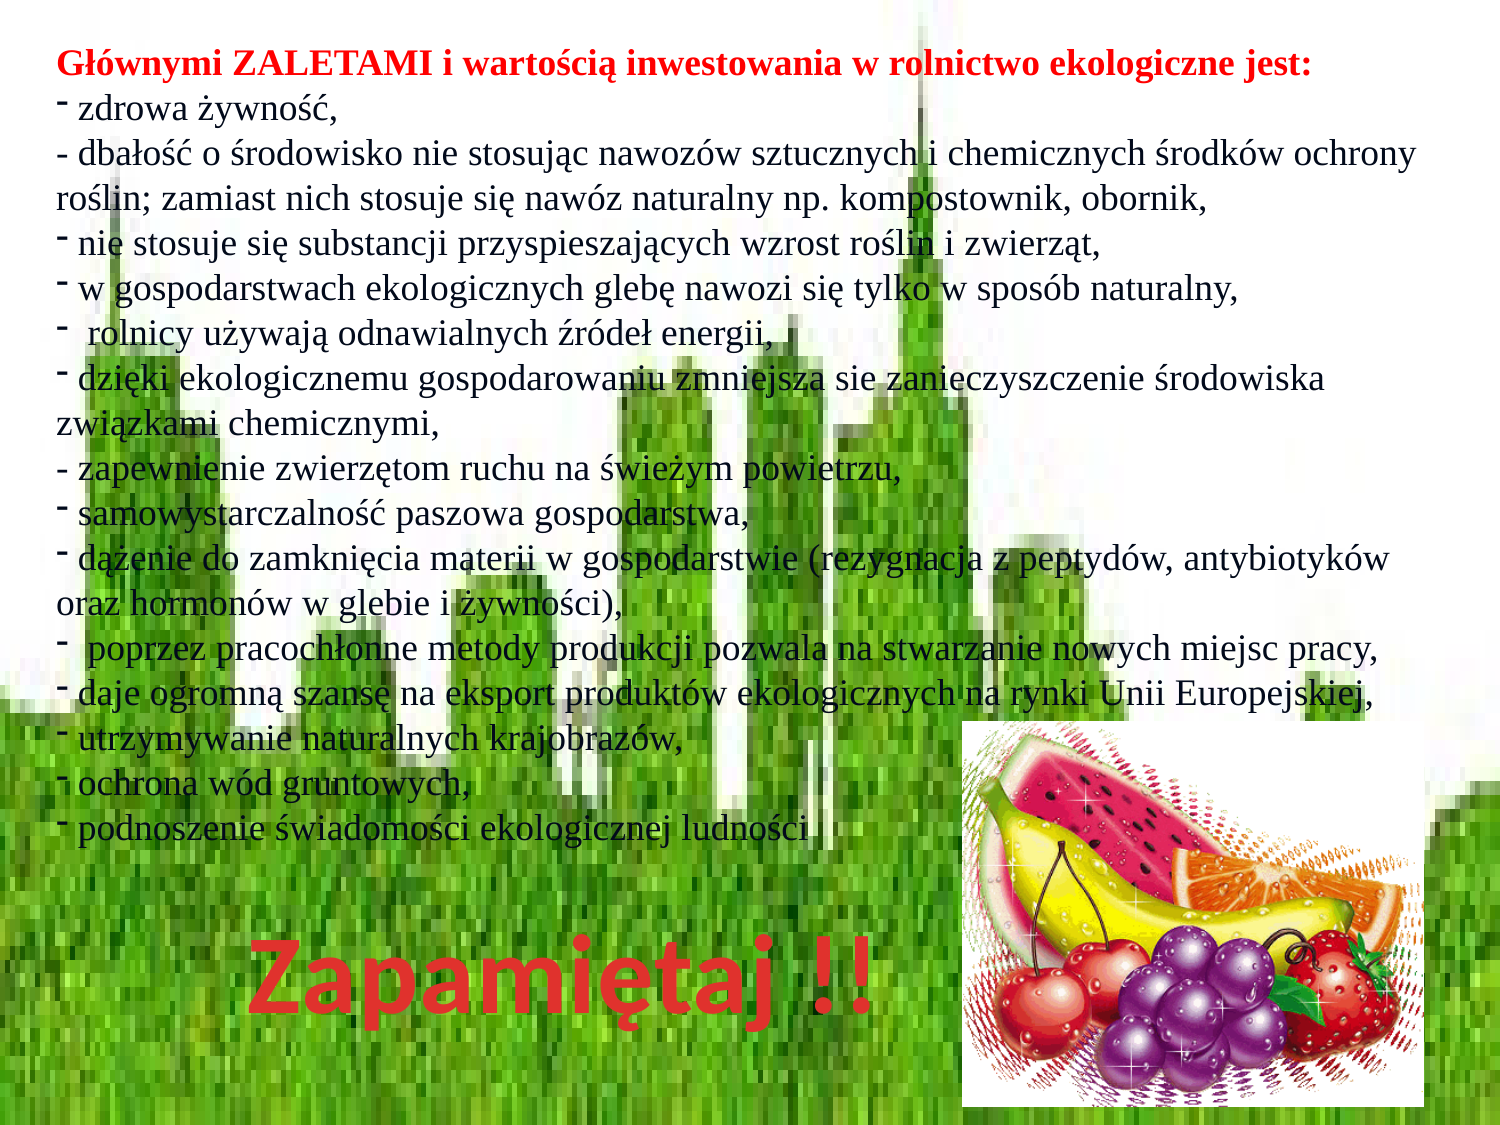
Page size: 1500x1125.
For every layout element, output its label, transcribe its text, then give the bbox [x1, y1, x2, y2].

text_box Zapamiętaj !! [218, 893, 957, 1044]
picture [0, 0, 1500, 1125]
text_box Głównymi ZALETAMI i wartością inwestowania w rolnictwo ekologiczne jest: zdrowa żywność, - dbałość o środowisko nie stosując nawozów sztucznych i chemicznych środków ochrony roślin; zamiast nich stosuje się nawóz naturalny np. kompostownik, obornik, nie stosuje się substancji przyspieszających wzrost roślin i zwierząt, w gospodarstwach ekologicznych glebę nawozi się tylko w sposób naturalny, rolnicy używają odnawialnych źródeł energii, dzięki ekologicznemu gospodarowaniu zmniejsza sie zanieczyszczenie środowiska związkami chemicznymi, - zapewnienie zwierzętom ruchu na świeżym powietrzu, samowystarczalność paszowa gospodarstwa, dążenie do zamknięcia materii w gospodarstwie (rezygnacja z peptydów, antybiotyków oraz hormonów w glebie i żywności), poprzez pracochłonne metody produkcji pozwala na stwarzanie nowych miejsc pracy, daje ogromną szansę na eksport produktów ekologicznych na rynki Unii Europejskiej, utrzymywanie naturalnych krajobrazów, ochrona wód gruntowych, podnoszenie świadomości ekologicznej ludności [41, 30, 1459, 906]
